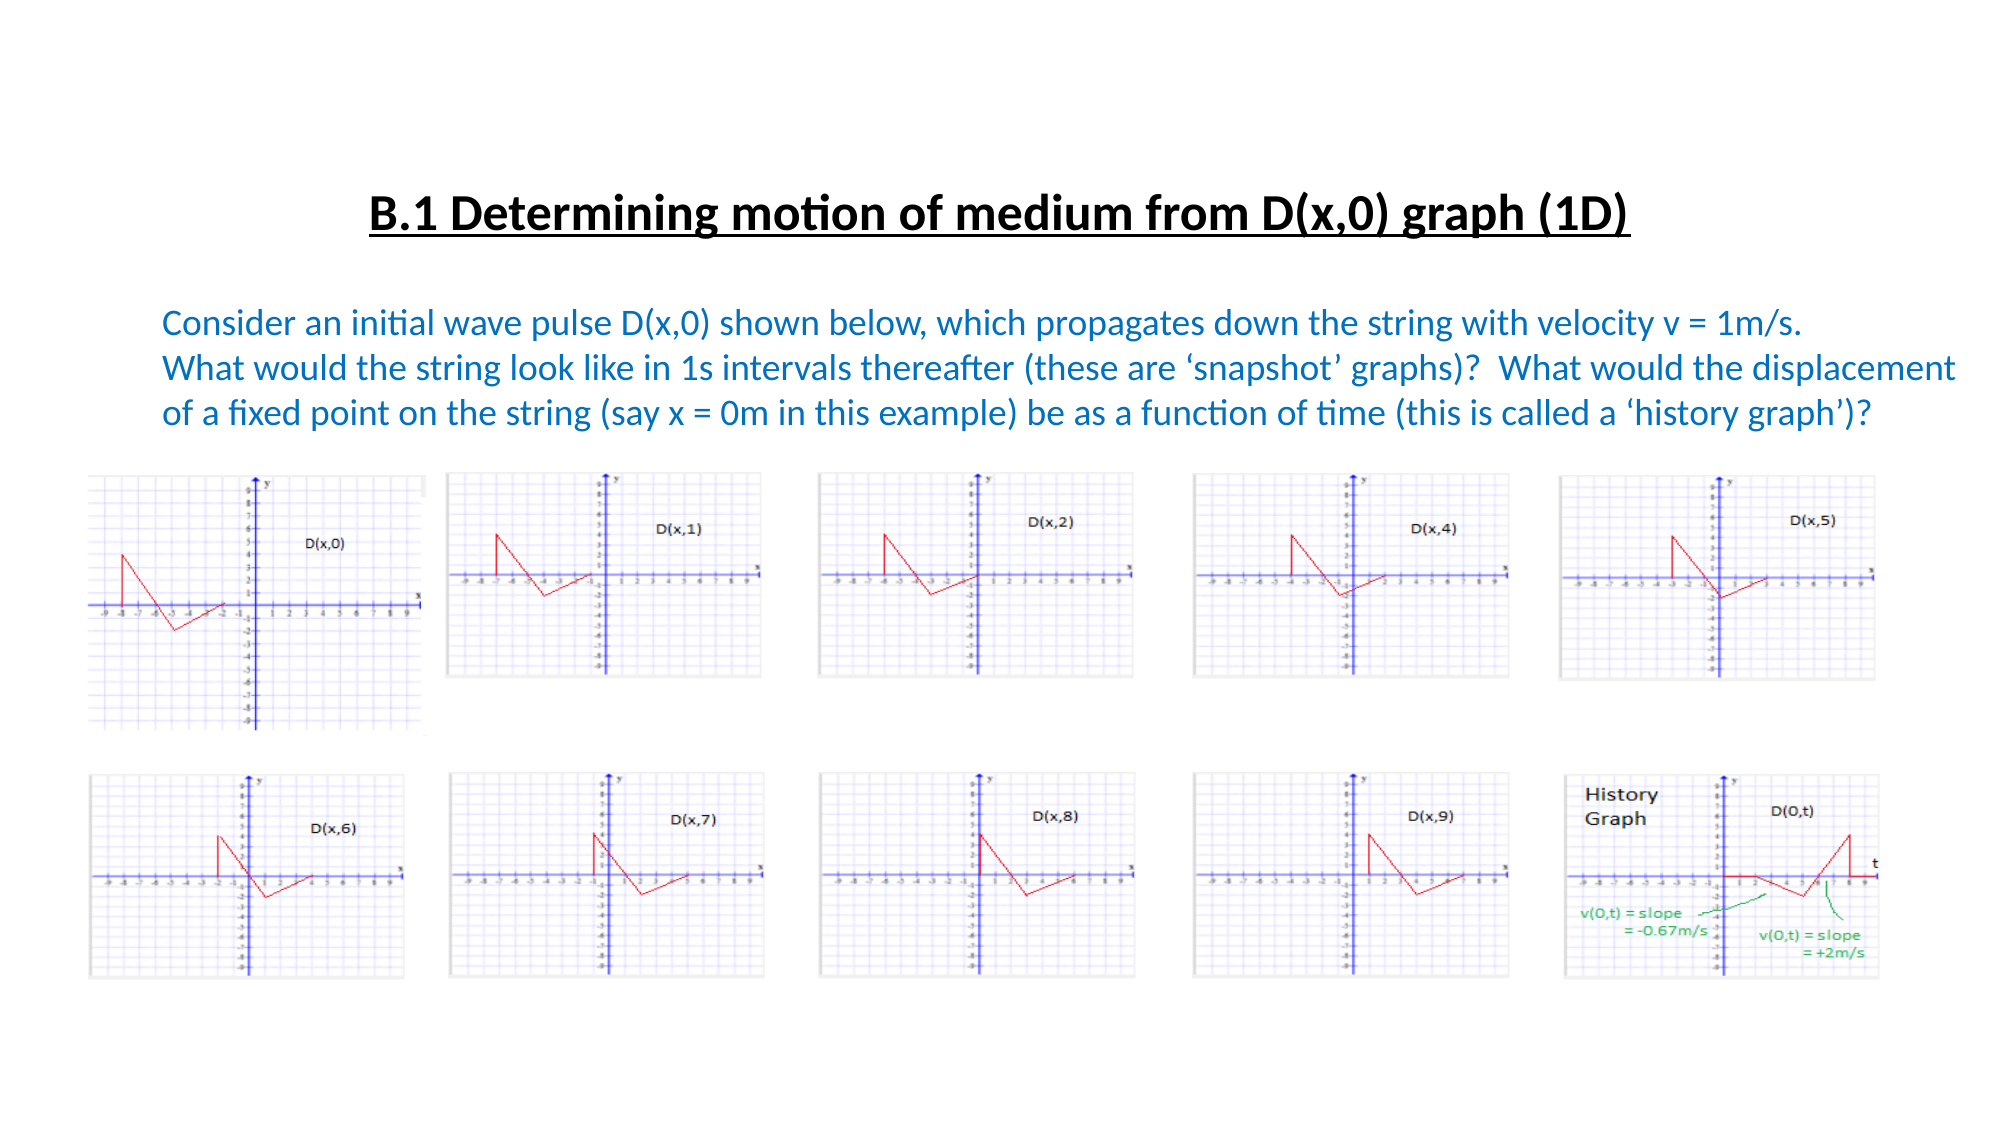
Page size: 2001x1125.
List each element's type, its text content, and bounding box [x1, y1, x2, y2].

text_box Consider an initial wave pulse D(x,0) shown below, which propagates down the string with velocity v = 1m/s. What would the string look like in 1s intervals thereafter (these are ‘snapshot’ graphs)? What would the displacement of a fixed point on the string (say x = 0m in this example) be as a function of time (this is called a ‘history graph’)? [147, 290, 1982, 441]
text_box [1563, 774, 1906, 1049]
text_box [1192, 473, 1536, 747]
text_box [818, 772, 1162, 1047]
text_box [817, 472, 1160, 747]
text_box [448, 772, 791, 1047]
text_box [1192, 772, 1536, 1047]
title B.1 Determining motion of medium from D(x,0) graph (1D) [249, 144, 1750, 250]
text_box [445, 472, 788, 747]
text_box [88, 774, 431, 1049]
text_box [1558, 475, 1902, 750]
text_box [83, 475, 431, 754]
